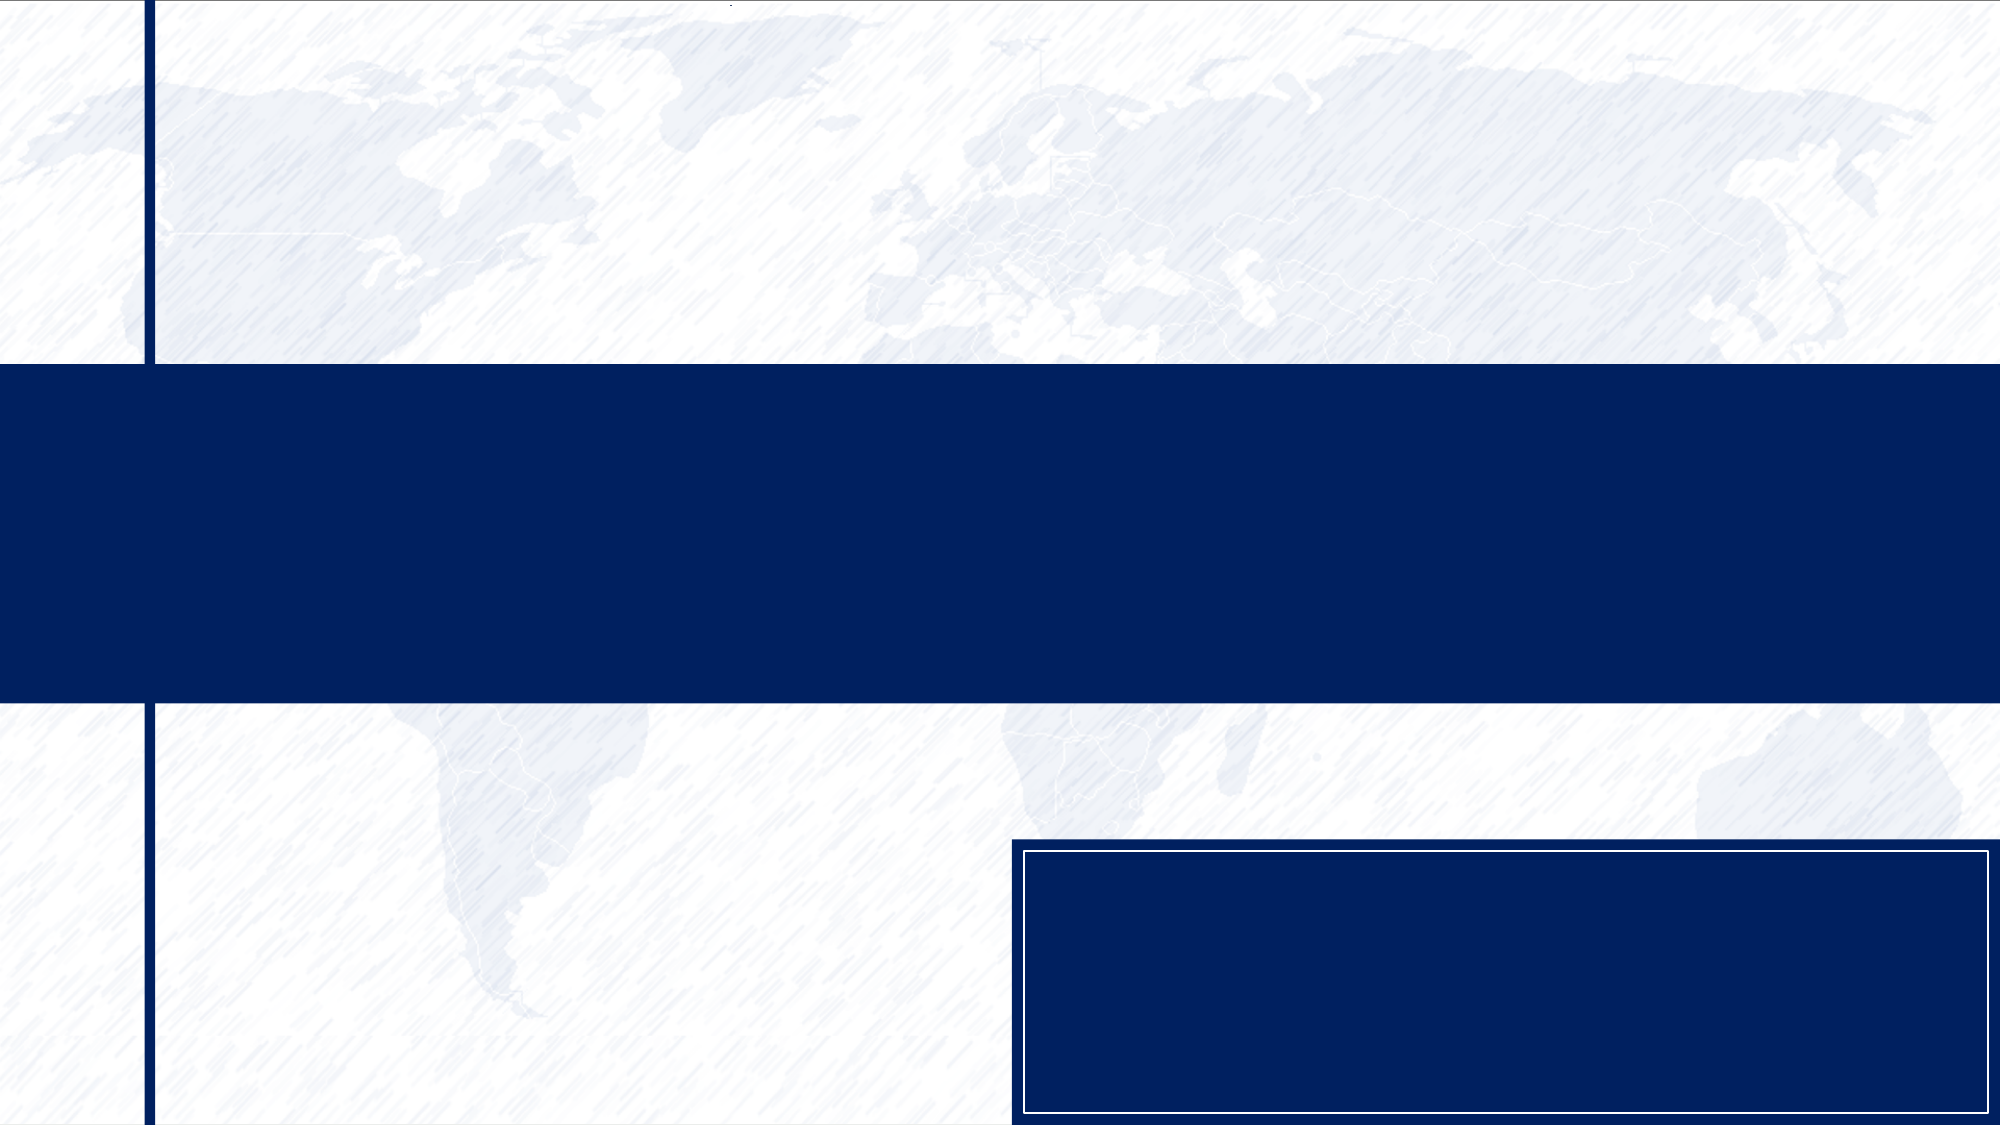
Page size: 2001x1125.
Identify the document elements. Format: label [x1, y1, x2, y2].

picture [0, 704, 144, 1124]
picture [156, 704, 2000, 1124]
picture [0, 0, 144, 364]
picture [156, 0, 2000, 364]
